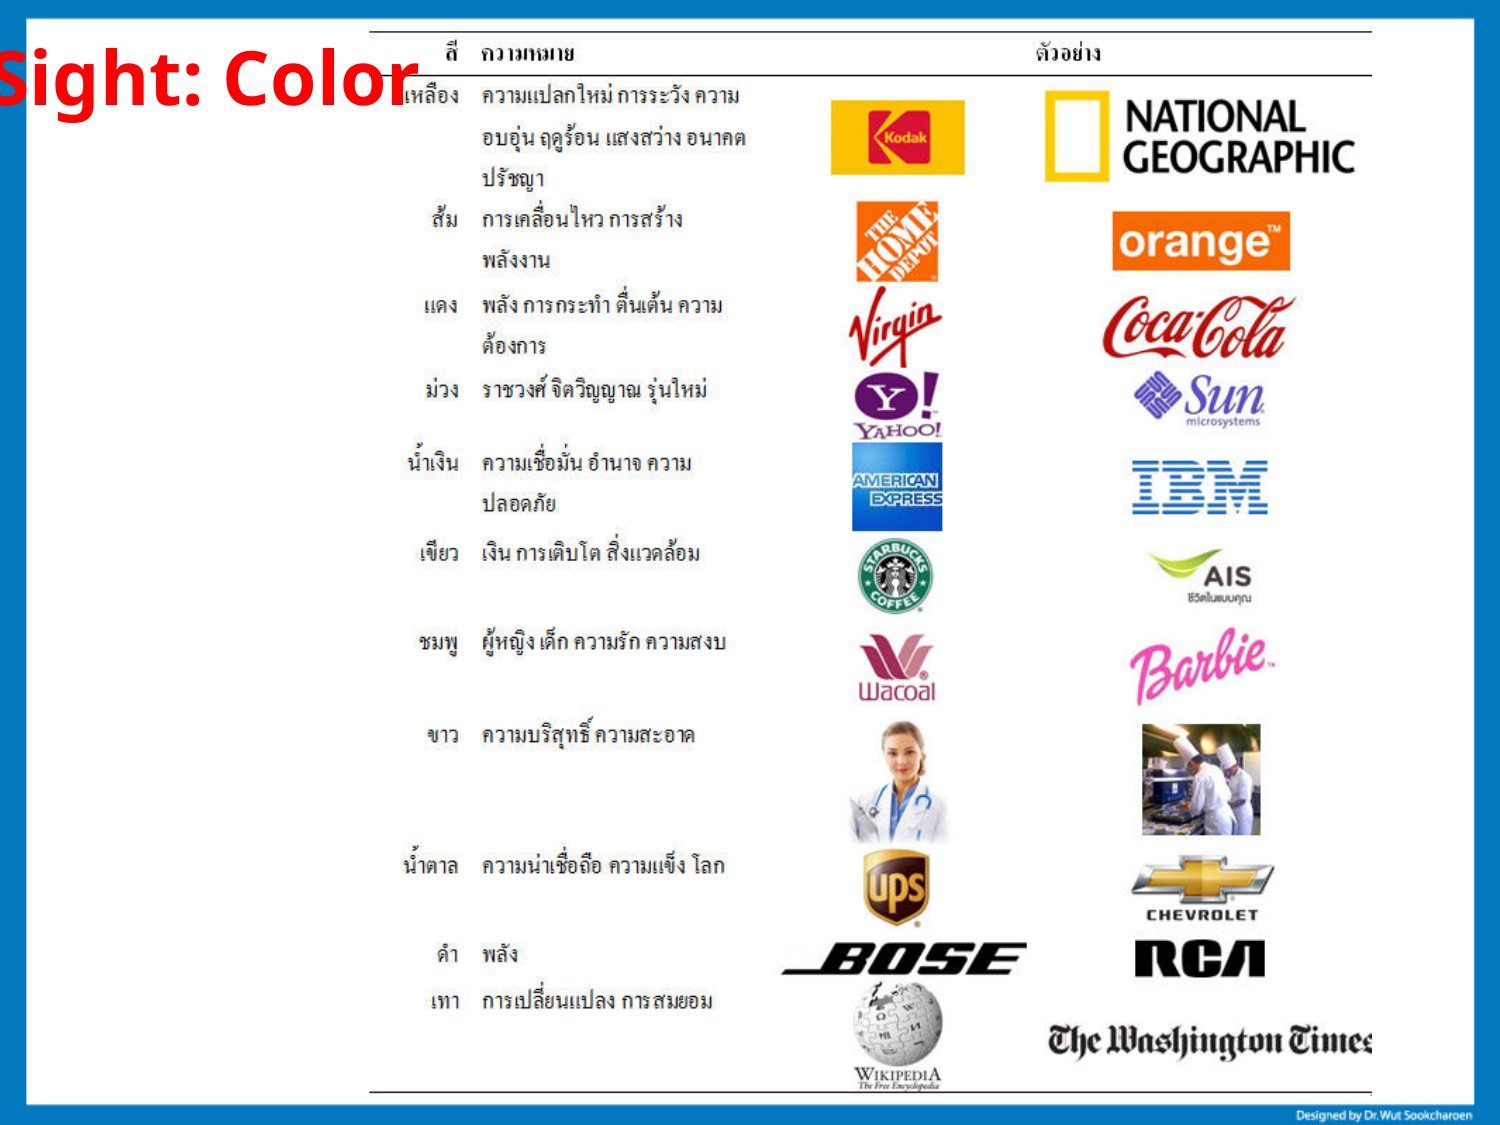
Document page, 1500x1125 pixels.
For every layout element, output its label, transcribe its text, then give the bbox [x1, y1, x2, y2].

text_box Sight: Color [0, 23, 436, 129]
picture [0, 0, 1500, 1125]
